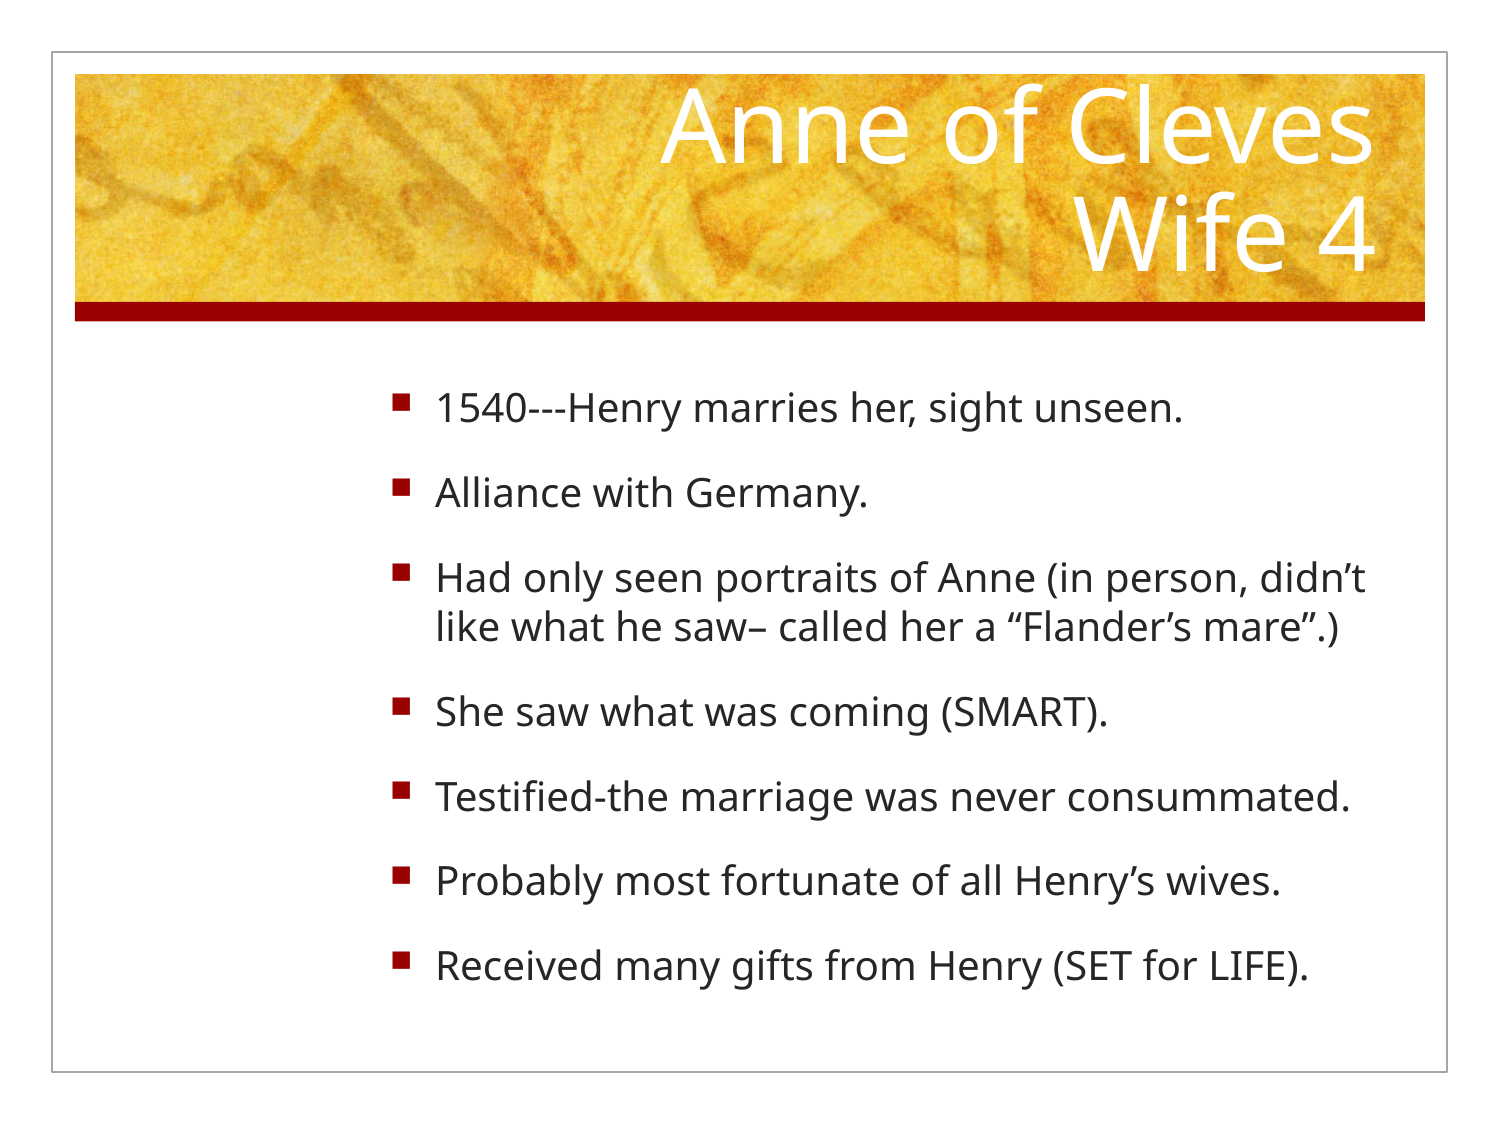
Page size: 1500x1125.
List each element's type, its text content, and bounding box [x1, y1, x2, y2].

picture [75, 74, 1425, 301]
title Anne of Cleves Wife 4 [108, 74, 1392, 292]
list 1540---Henry marries her, sight unseen. Alliance with Germany. Had only seen portraits of Anne (in person, didn’t like what he saw– called her a “Flander’s mare”.) She saw what was coming (SMART). Testified-the marriage was never consummated. Probably most fortunate of all Henry’s wives. Received many gifts from Henry (SET for LIFE). [375, 375, 1392, 1005]
